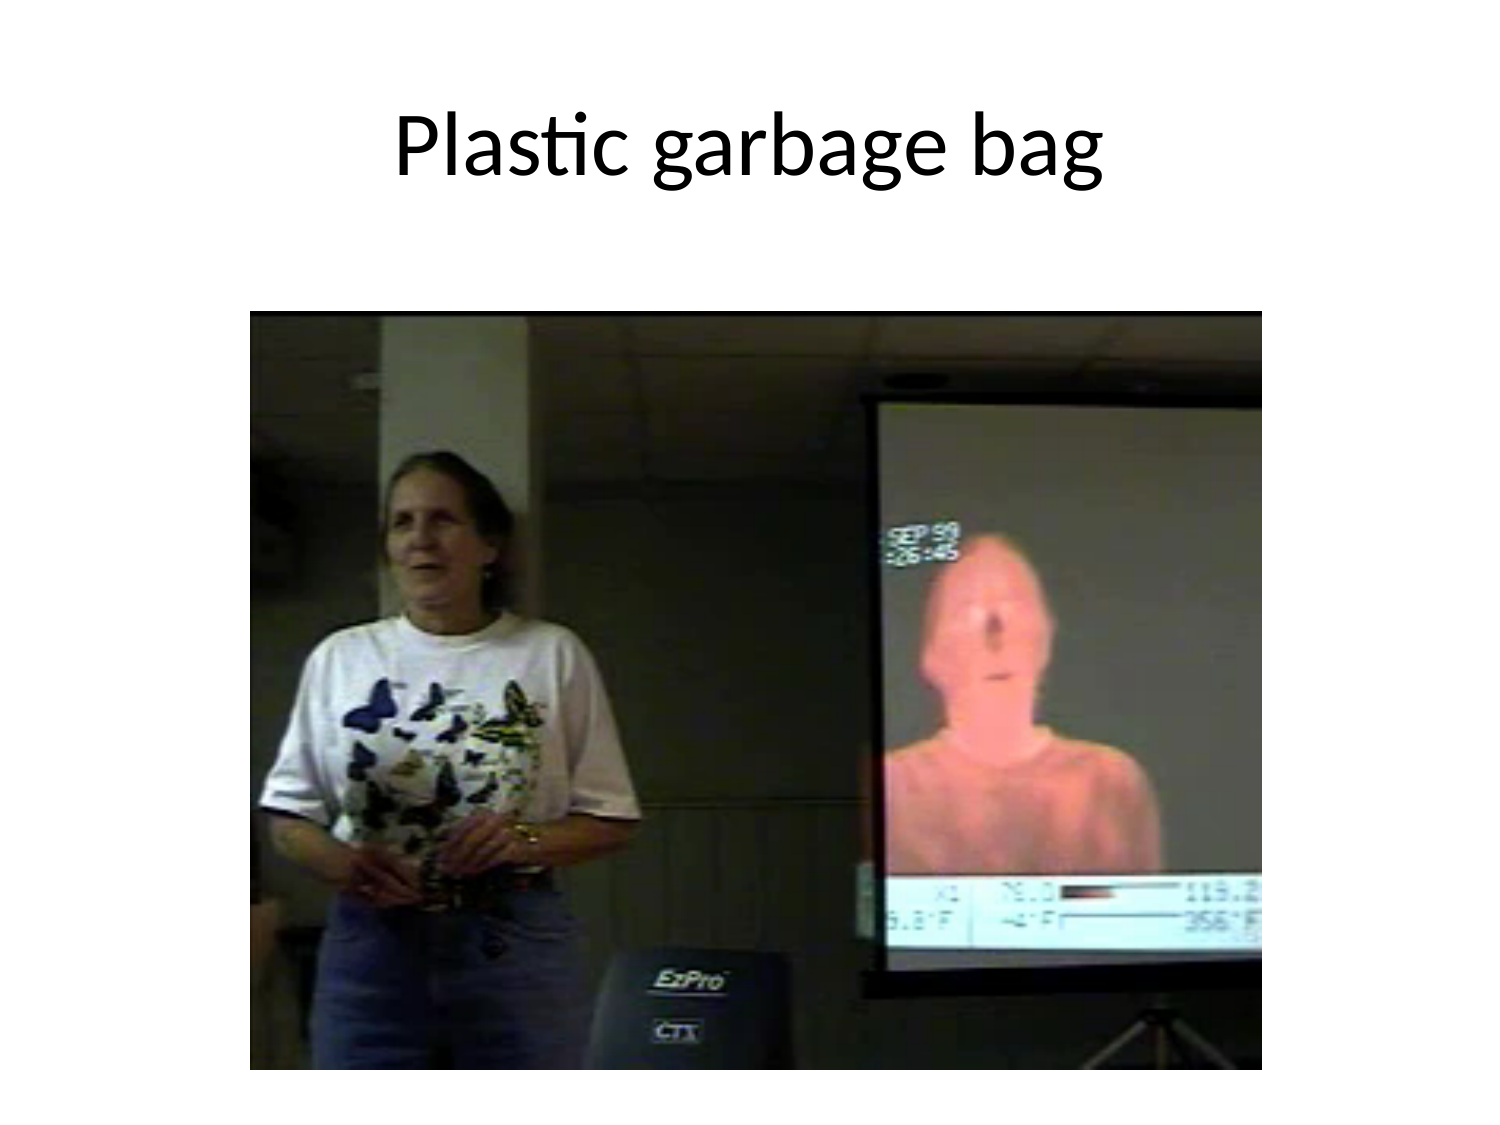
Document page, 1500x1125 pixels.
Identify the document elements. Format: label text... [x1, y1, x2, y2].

title Plastic garbage bag [75, 45, 1425, 233]
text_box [249, 310, 1263, 1071]
